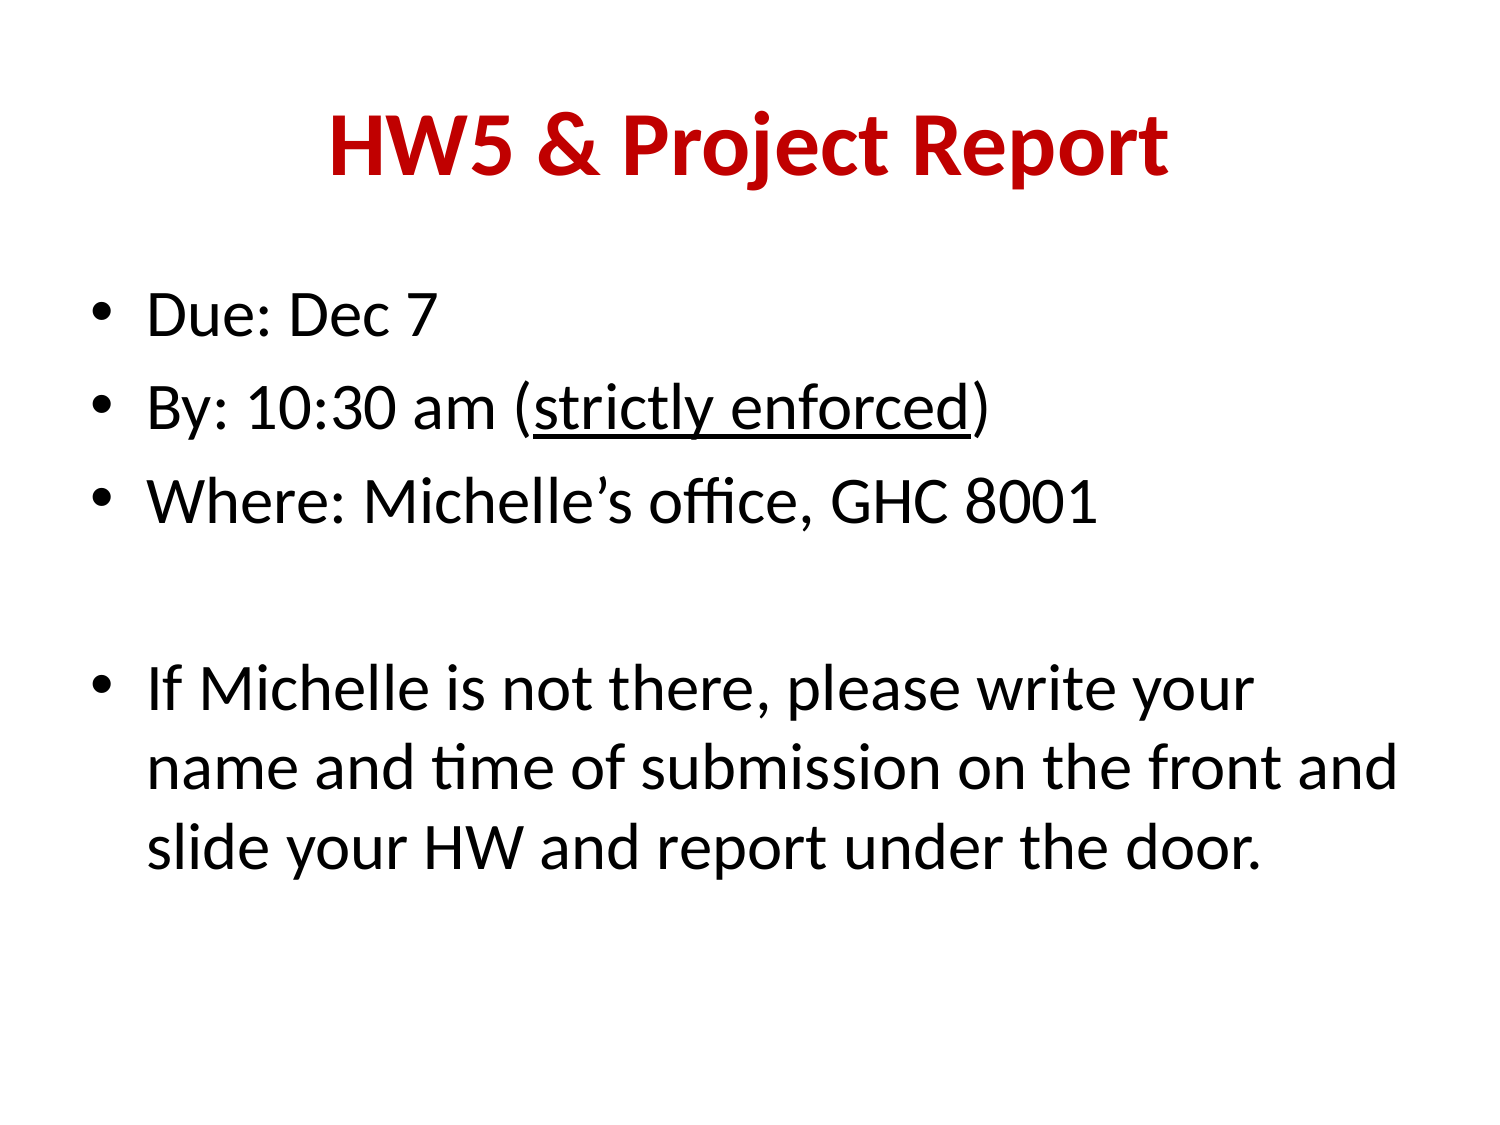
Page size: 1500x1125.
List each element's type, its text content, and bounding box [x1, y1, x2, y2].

list Due: Dec 7 By: 10:30 am (strictly enforced) Where: Michelle’s office, GHC 8001 If Michelle is not there, please write your name and time of submission on the front and slide your HW and report under the door. [75, 262, 1425, 1005]
title HW5 & Project Report [75, 45, 1425, 233]
